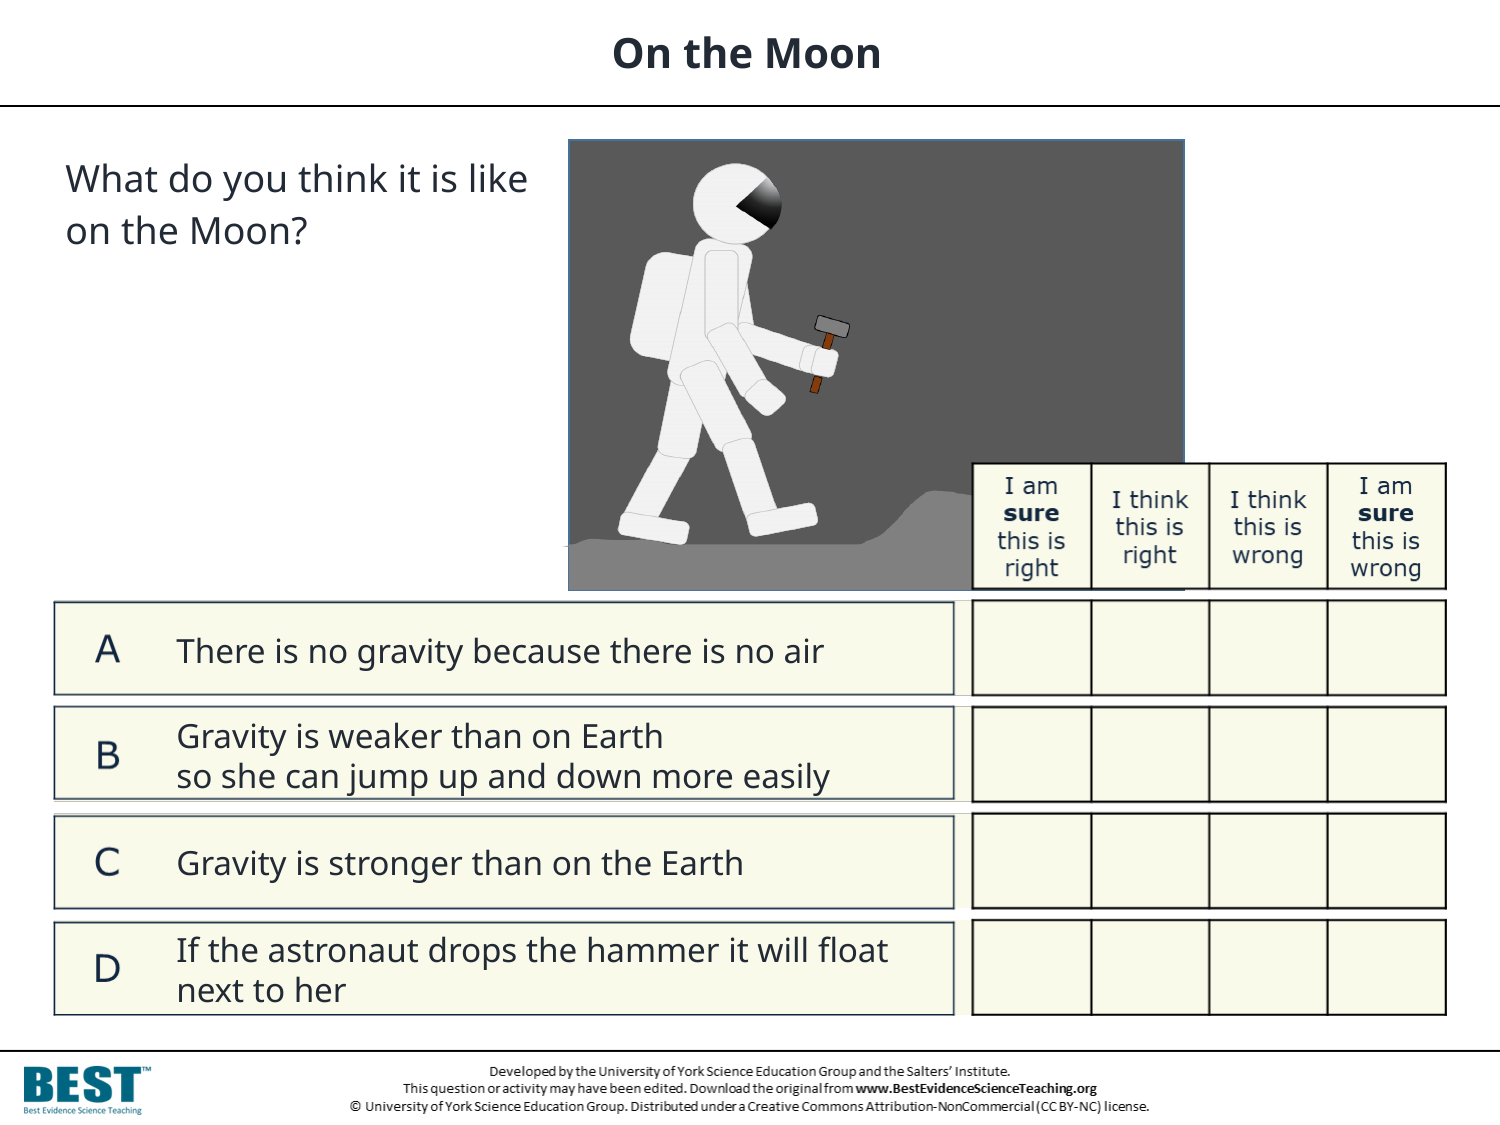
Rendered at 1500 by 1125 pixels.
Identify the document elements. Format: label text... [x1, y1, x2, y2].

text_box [561, 140, 1184, 462]
picture [0, 105, 1500, 1125]
text_box On the Moon [23, 4, 1471, 99]
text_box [53, 462, 1448, 1017]
